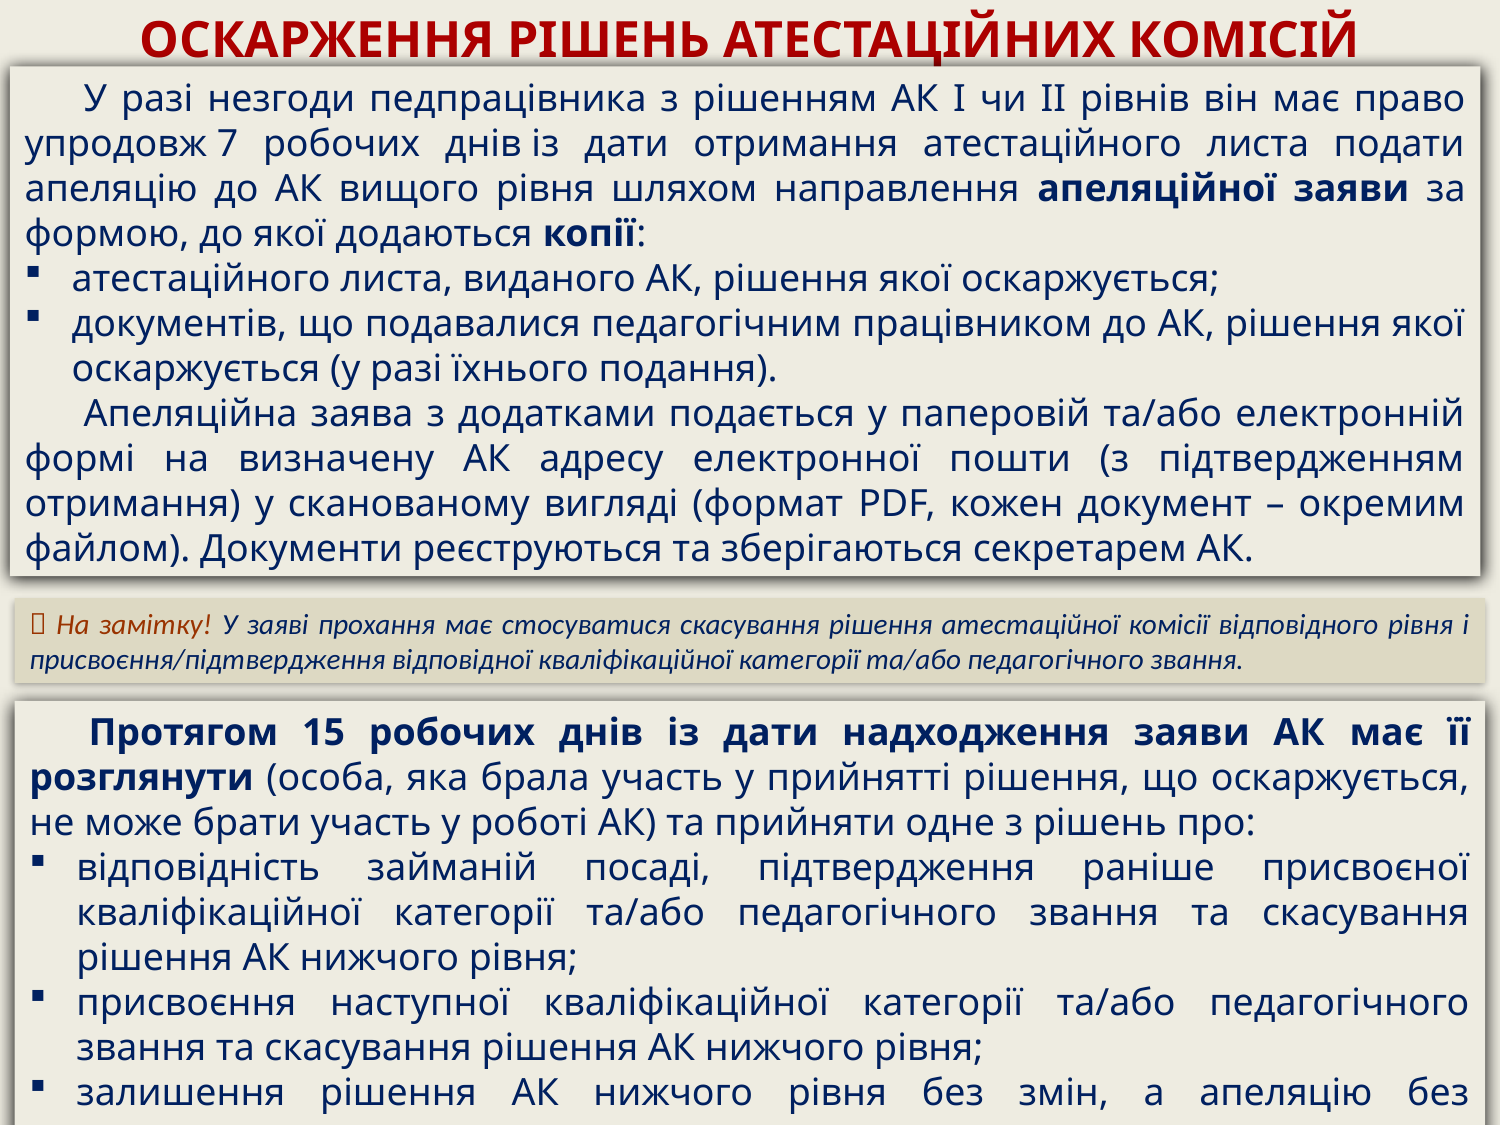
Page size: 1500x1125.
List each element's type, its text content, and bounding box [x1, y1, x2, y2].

text_box Протягом 15 робочих днів із дати надходження заяви АК має її розглянути (особа, яка брала участь у прийнятті рішення, що оскаржується, не може брати участь у роботі АК) та прийняти одне з рішень про: відповідність займаній посаді, підтвердження раніше присвоєної кваліфікаційної категорії та/або педагогічного звання та скасування рішення АК нижчого рівня; присвоєння наступної кваліфікаційної категорії та/або педагогічного звання та скасування рішення АК нижчого рівня; залишення рішення АК нижчого рівня без змін, а апеляцію без задоволення. [14, 700, 1486, 1125]
title ОСКАРЖЕННЯ РІШЕНЬ АТЕСТАЦІЙНИХ КОМІСІЙ [75, 0, 1425, 54]
text_box  На замітку! У заяві прохання має стосуватися скасування рішення атестаційної комісії відповідного рівня і присвоєння/підтвердження відповідної кваліфікаційної категорії та/або педагогічного звання. [14, 598, 1486, 683]
text_box У разі незгоди педпрацівника з рішенням АК I чи II рівнів він має право упродовж 7 робочих днів із дати отримання атестаційного листа подати апеляцію до АК вищого рівня шляхом направлення апеляційної заяви за формою, до якої додаються копії: атестаційного листа, виданого АК, рішення якої оскаржується; документів, що подавалися педагогічним працівником до АК, рішення якої оскаржується (у разі їхнього подання). Апеляційна заява з додатками подається у паперовій та/або електронній формі на визначену АК адресу електронної пошти (з підтвердженням отримання) у сканованому вигляді (формат PDF, кожен документ – окремим файлом). Документи реєструються та зберігаються секретарем АК. [9, 66, 1481, 577]
